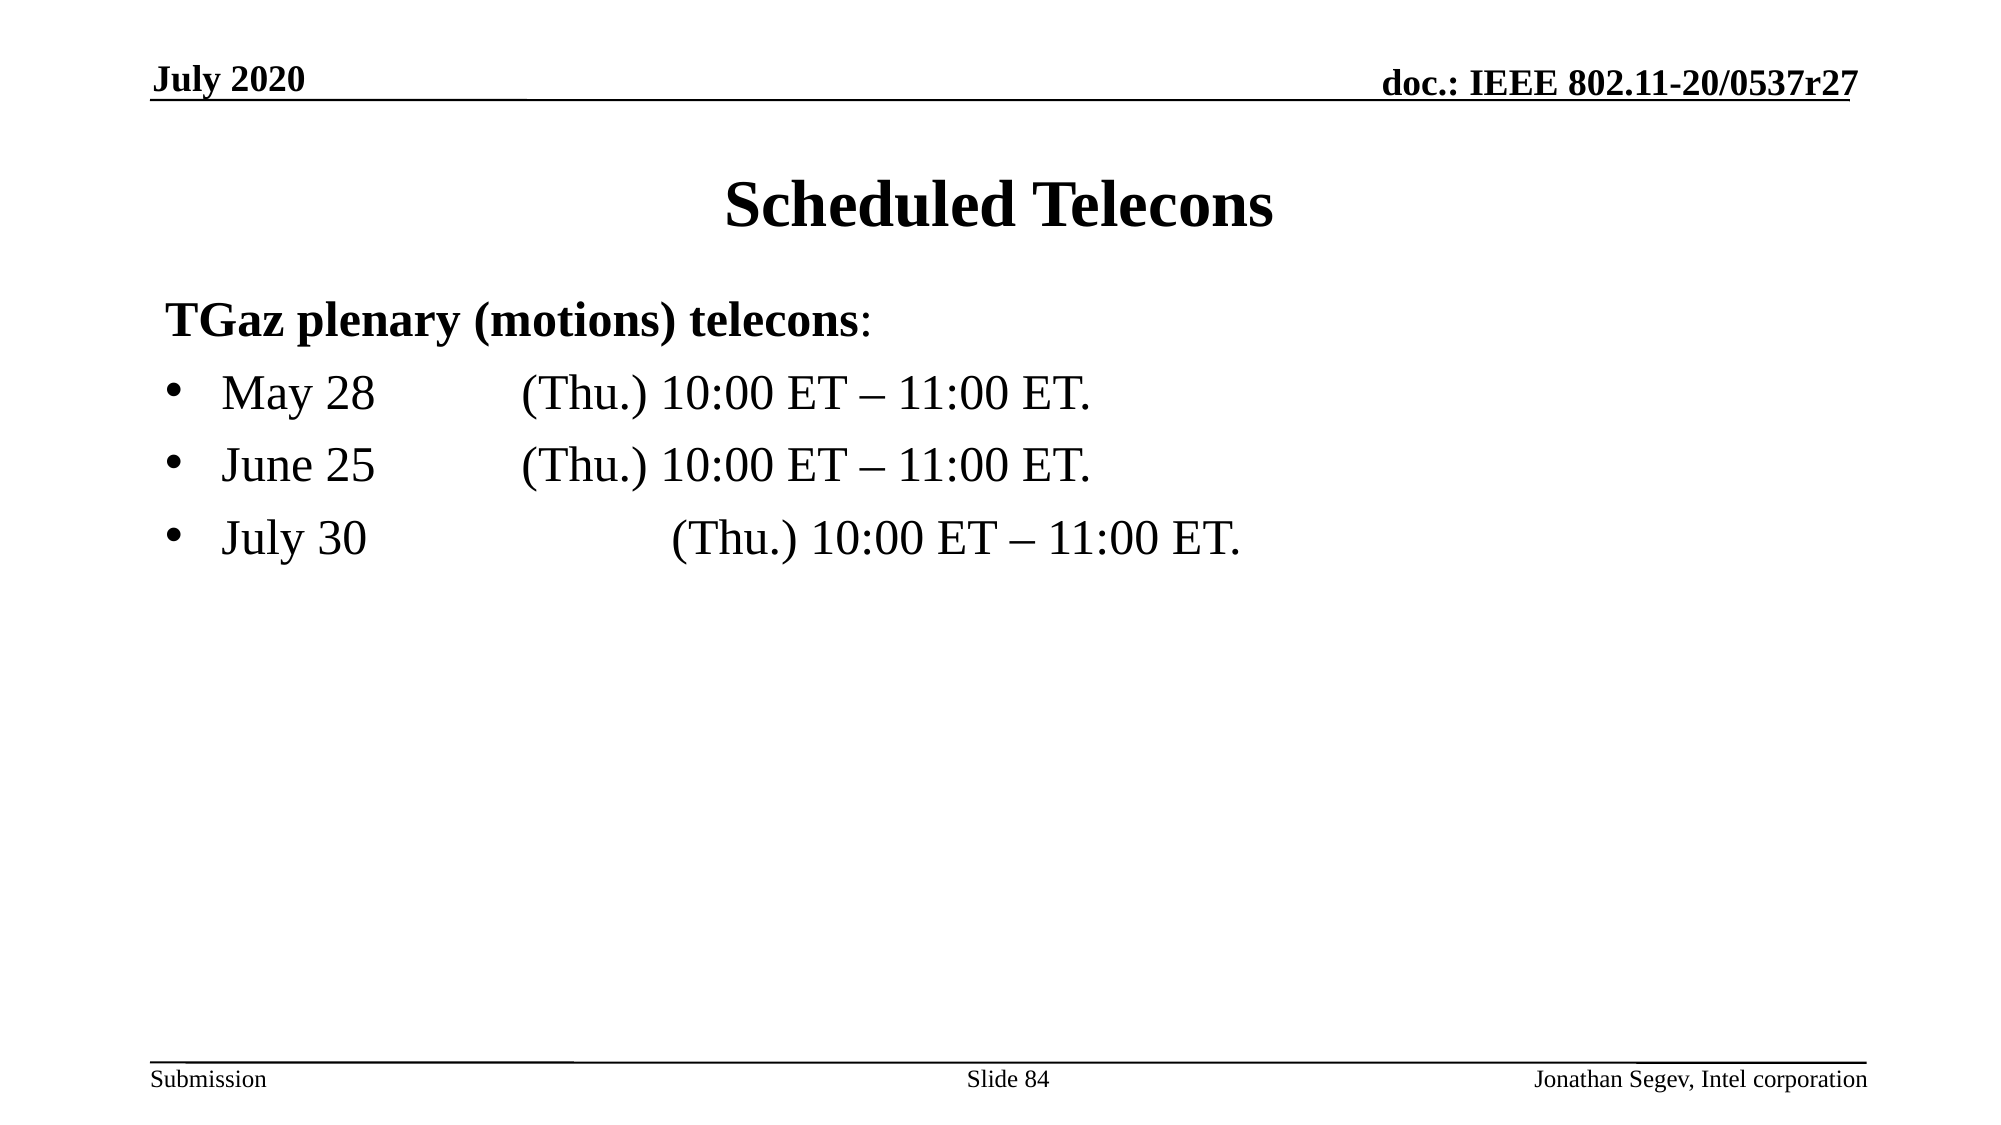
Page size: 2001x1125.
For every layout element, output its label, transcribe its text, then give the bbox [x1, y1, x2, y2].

list TGaz plenary (motions) telecons: May 28 (Thu.) 10:00 ET – 11:00 ET. June 25 (Thu.) 10:00 ET – 11:00 ET. July 30 (Thu.) 10:00 ET – 11:00 ET. [149, 278, 1850, 670]
slide_number Slide 84 [950, 1061, 1067, 1123]
title Scheduled Telecons [149, 112, 1850, 278]
footer Jonathan Segev, Intel corporation [1171, 1061, 1869, 1093]
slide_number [152, 54, 563, 100]
